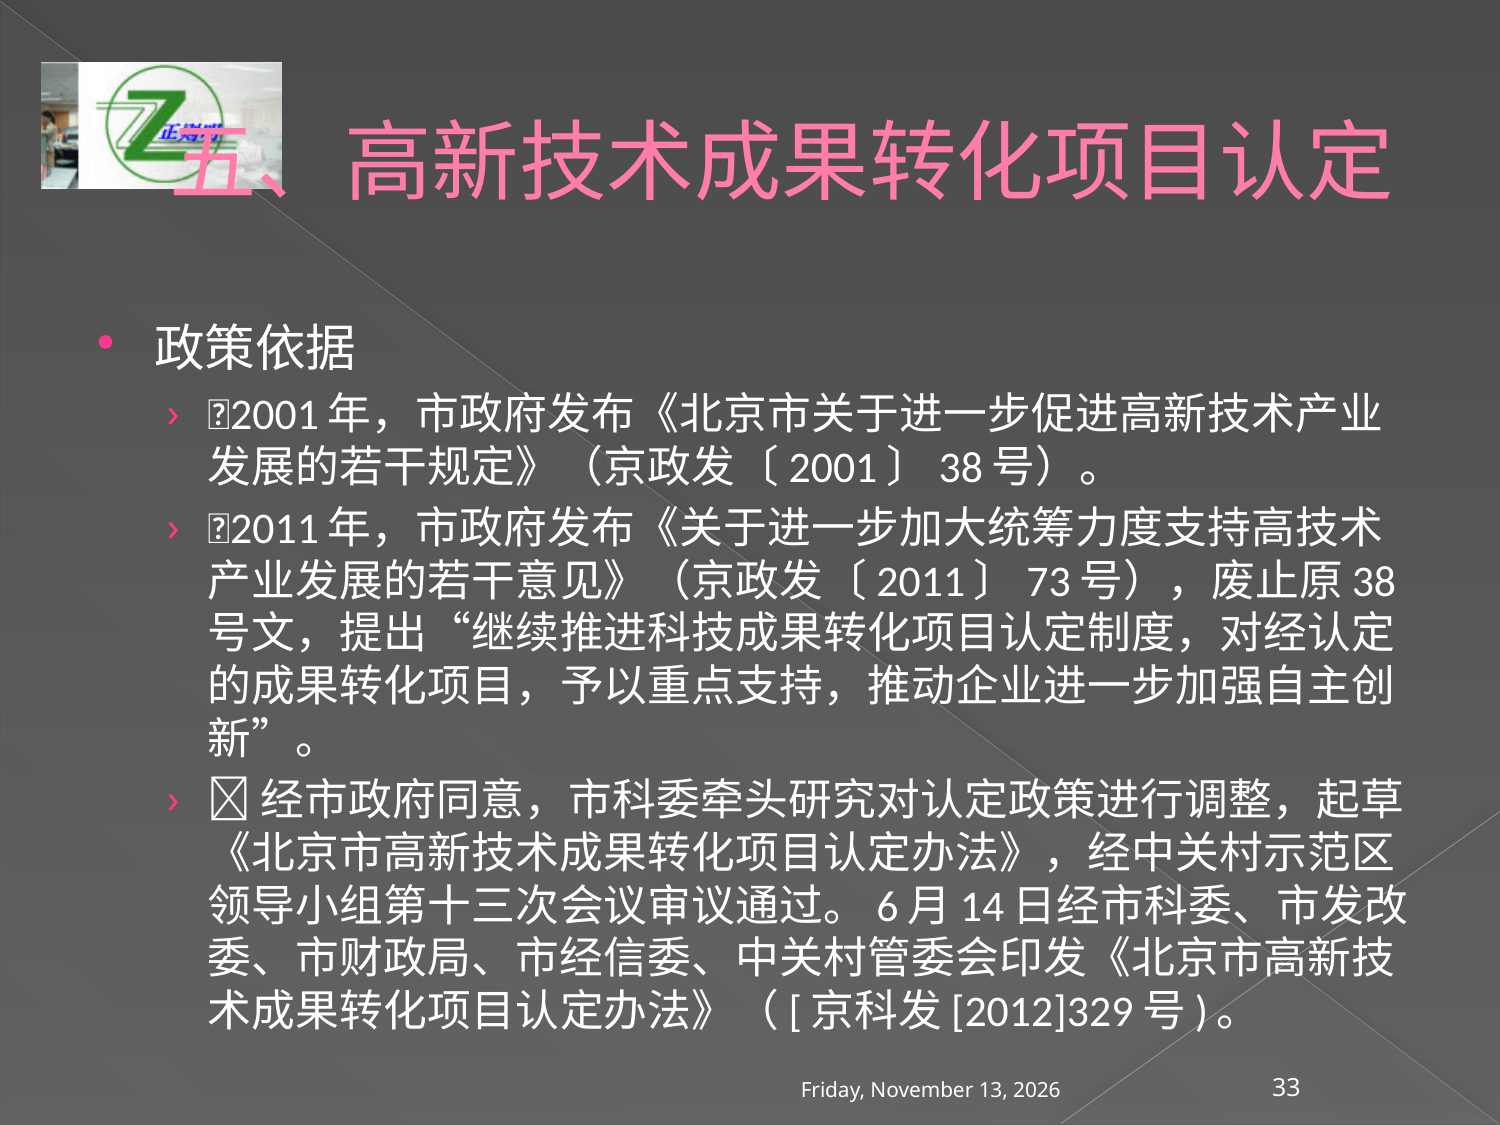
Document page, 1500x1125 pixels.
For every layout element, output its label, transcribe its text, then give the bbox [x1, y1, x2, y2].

slide_number 33 [1245, 1063, 1328, 1113]
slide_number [786, 1063, 1136, 1113]
picture [41, 62, 75, 189]
list 政策依据 2001年，市政府发布《北京市关于进一步促进高新技术产业发展的若干规定》（京政发〔2001〕38号）。 2011年，市政府发布《关于进一步加大统筹力度支持高技术产业发展的若干意见》（京政发〔2011〕73号），废止原38号文，提出“继续推进科技成果转化项目认定制度，对经认定的成果转化项目，予以重点支持，推动企业进一步加强自主创新”。 经市政府同意，市科委牵头研究对认定政策进行调整，起草《北京市高新技术成果转化项目认定办法》，经中关村示范区领导小组第十三次会议审议通过。6月14日经市科委、市发改委、市财政局、市经信委、中关村管委会印发《北京市高新技术成果转化项目认定办法》（[京科发[2012]329号)。 [75, 308, 1425, 1059]
title 五、高新技术成果转化项目认定 [75, 43, 1425, 274]
